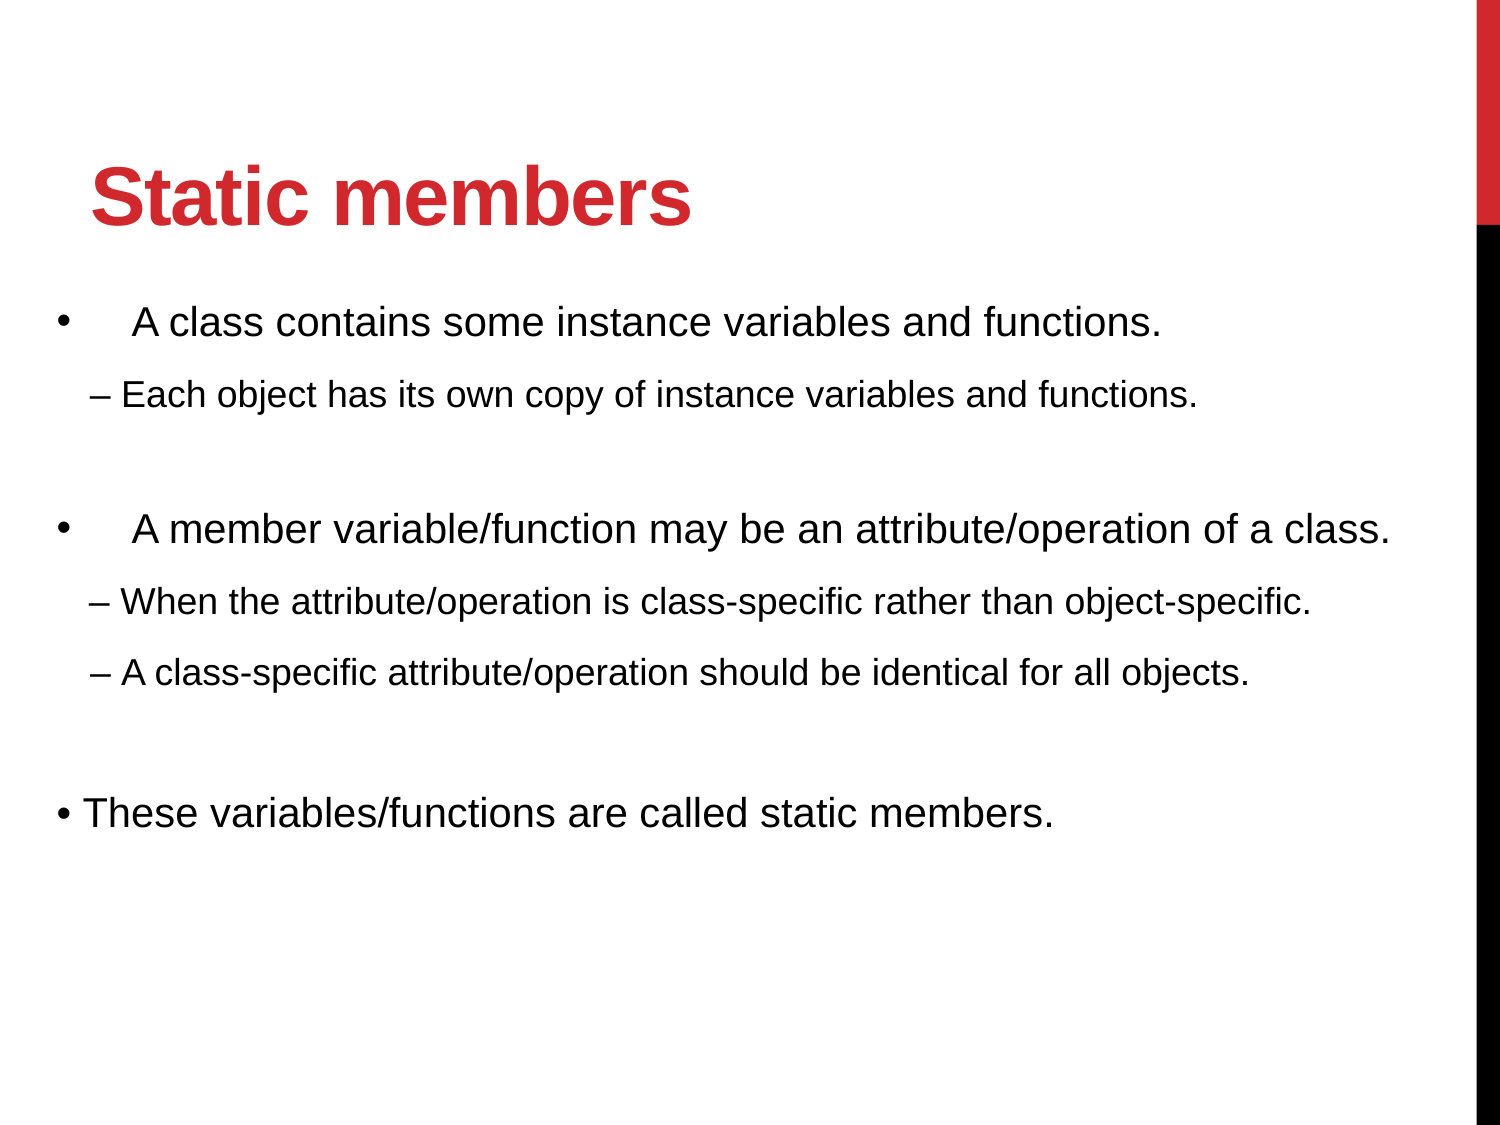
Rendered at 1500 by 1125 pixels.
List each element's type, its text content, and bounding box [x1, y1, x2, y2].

title Static members [75, 25, 1025, 250]
list A class contains some instance variables and functions. – Each object has its own copy of instance variables and functions. A member variable/function may be an attribute/operation of a class. – When the attribute/operation is class-specific rather than object-specific. – A class-specific attribute/operation should be identical for all objects. • These variables/functions are called static members. [41, 287, 1472, 1005]
